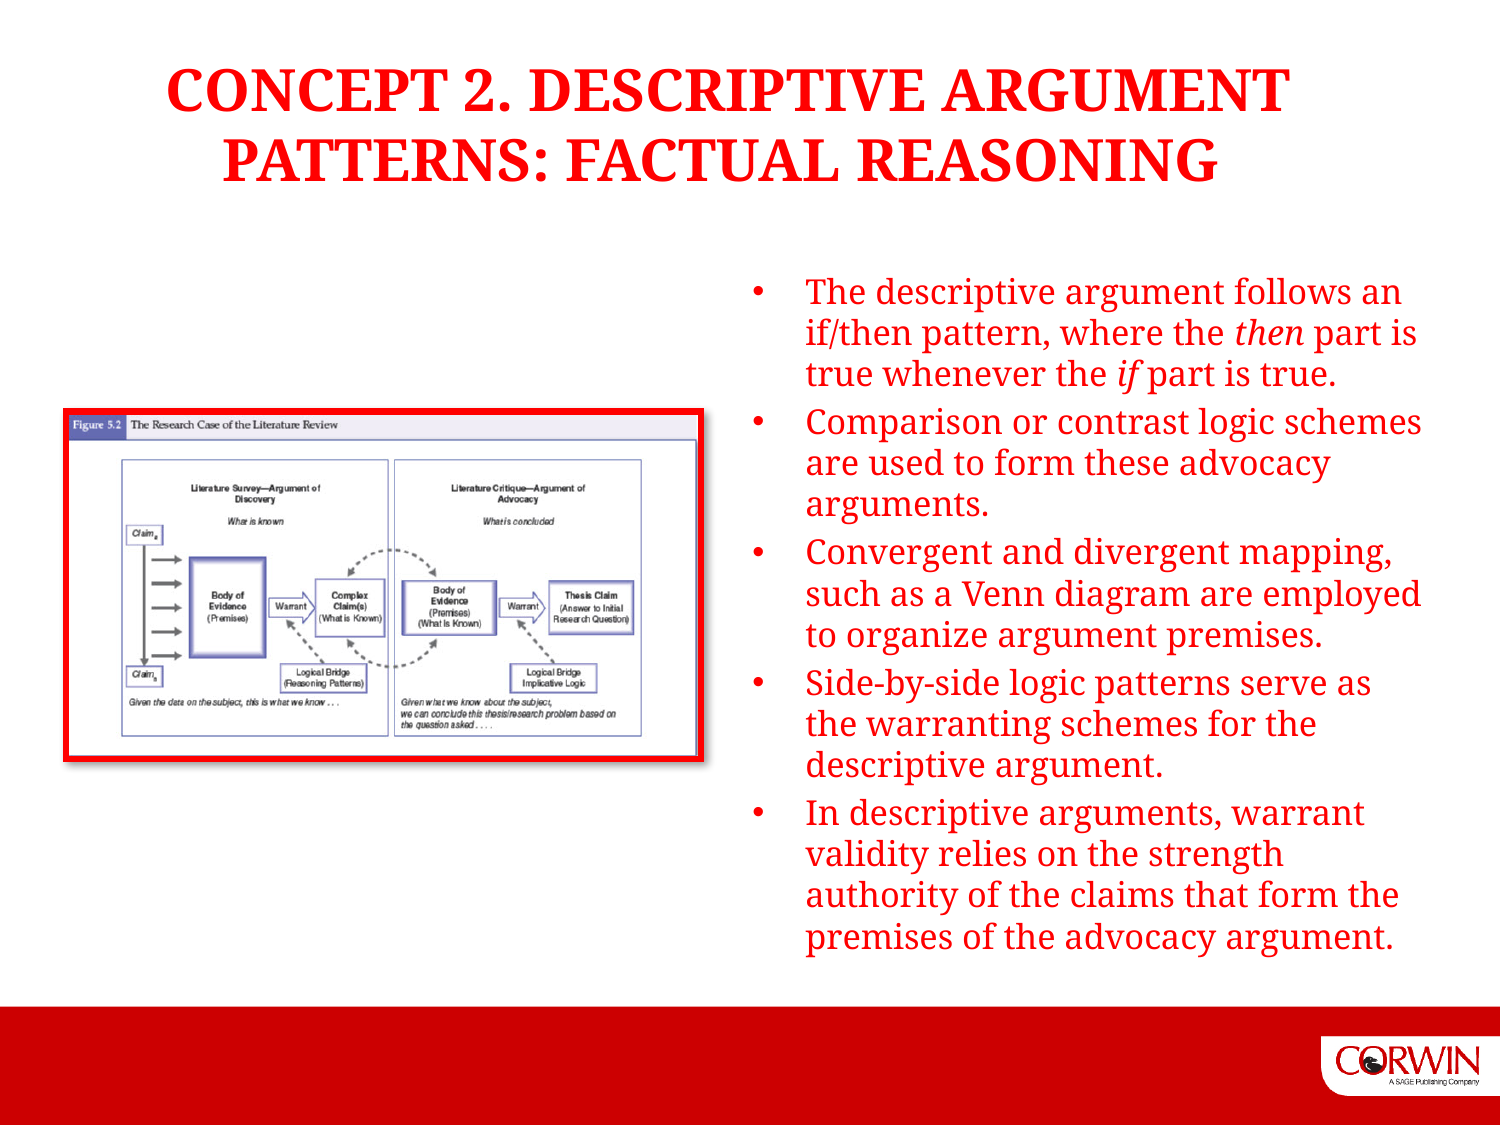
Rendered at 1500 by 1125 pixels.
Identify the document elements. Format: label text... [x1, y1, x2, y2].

title CONCEPT 2. DESCRIPTIVE ARGUMENT PATTERNS: FACTUAL REASONING [31, 45, 1425, 201]
picture [0, 0, 1500, 1125]
list The descriptive argument follows an if/then pattern, where the then part is true whenever the if part is true. Comparison or contrast logic schemes are used to form these advocacy arguments. Convergent and divergent mapping, such as a Venn diagram are employed to organize argument premises. Side-by-side logic patterns serve as the warranting schemes for the descriptive argument. In descriptive arguments, warrant validity relies on the strength authority of the claims that form the premises of the advocacy argument. [737, 262, 1443, 1005]
